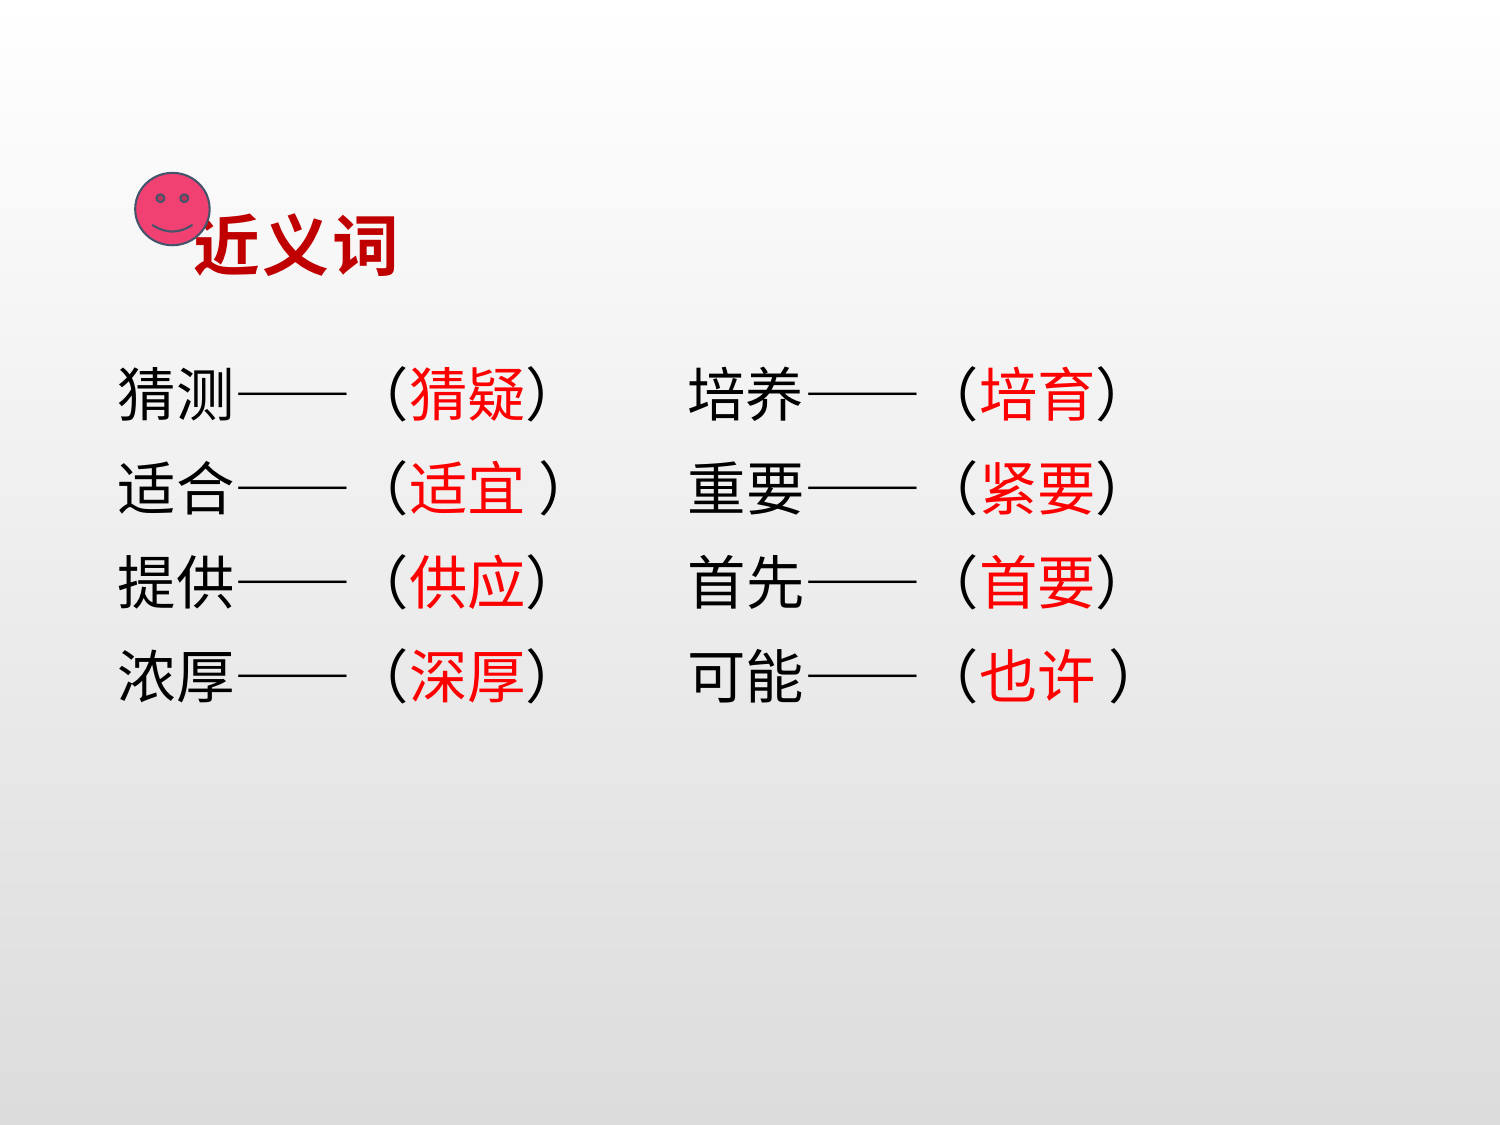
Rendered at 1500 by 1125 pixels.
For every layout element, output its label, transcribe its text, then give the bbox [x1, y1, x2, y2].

list 近义词 [103, 172, 1397, 301]
text_box 猜测——（猜疑） 培养——（培育） 适合——（适宜 ） 重要——（紧要） 提供——（供应） 首先——（首要） 浓厚——（深厚） 可能——（也许 ） [103, 327, 1469, 801]
text_box [134, 171, 211, 247]
